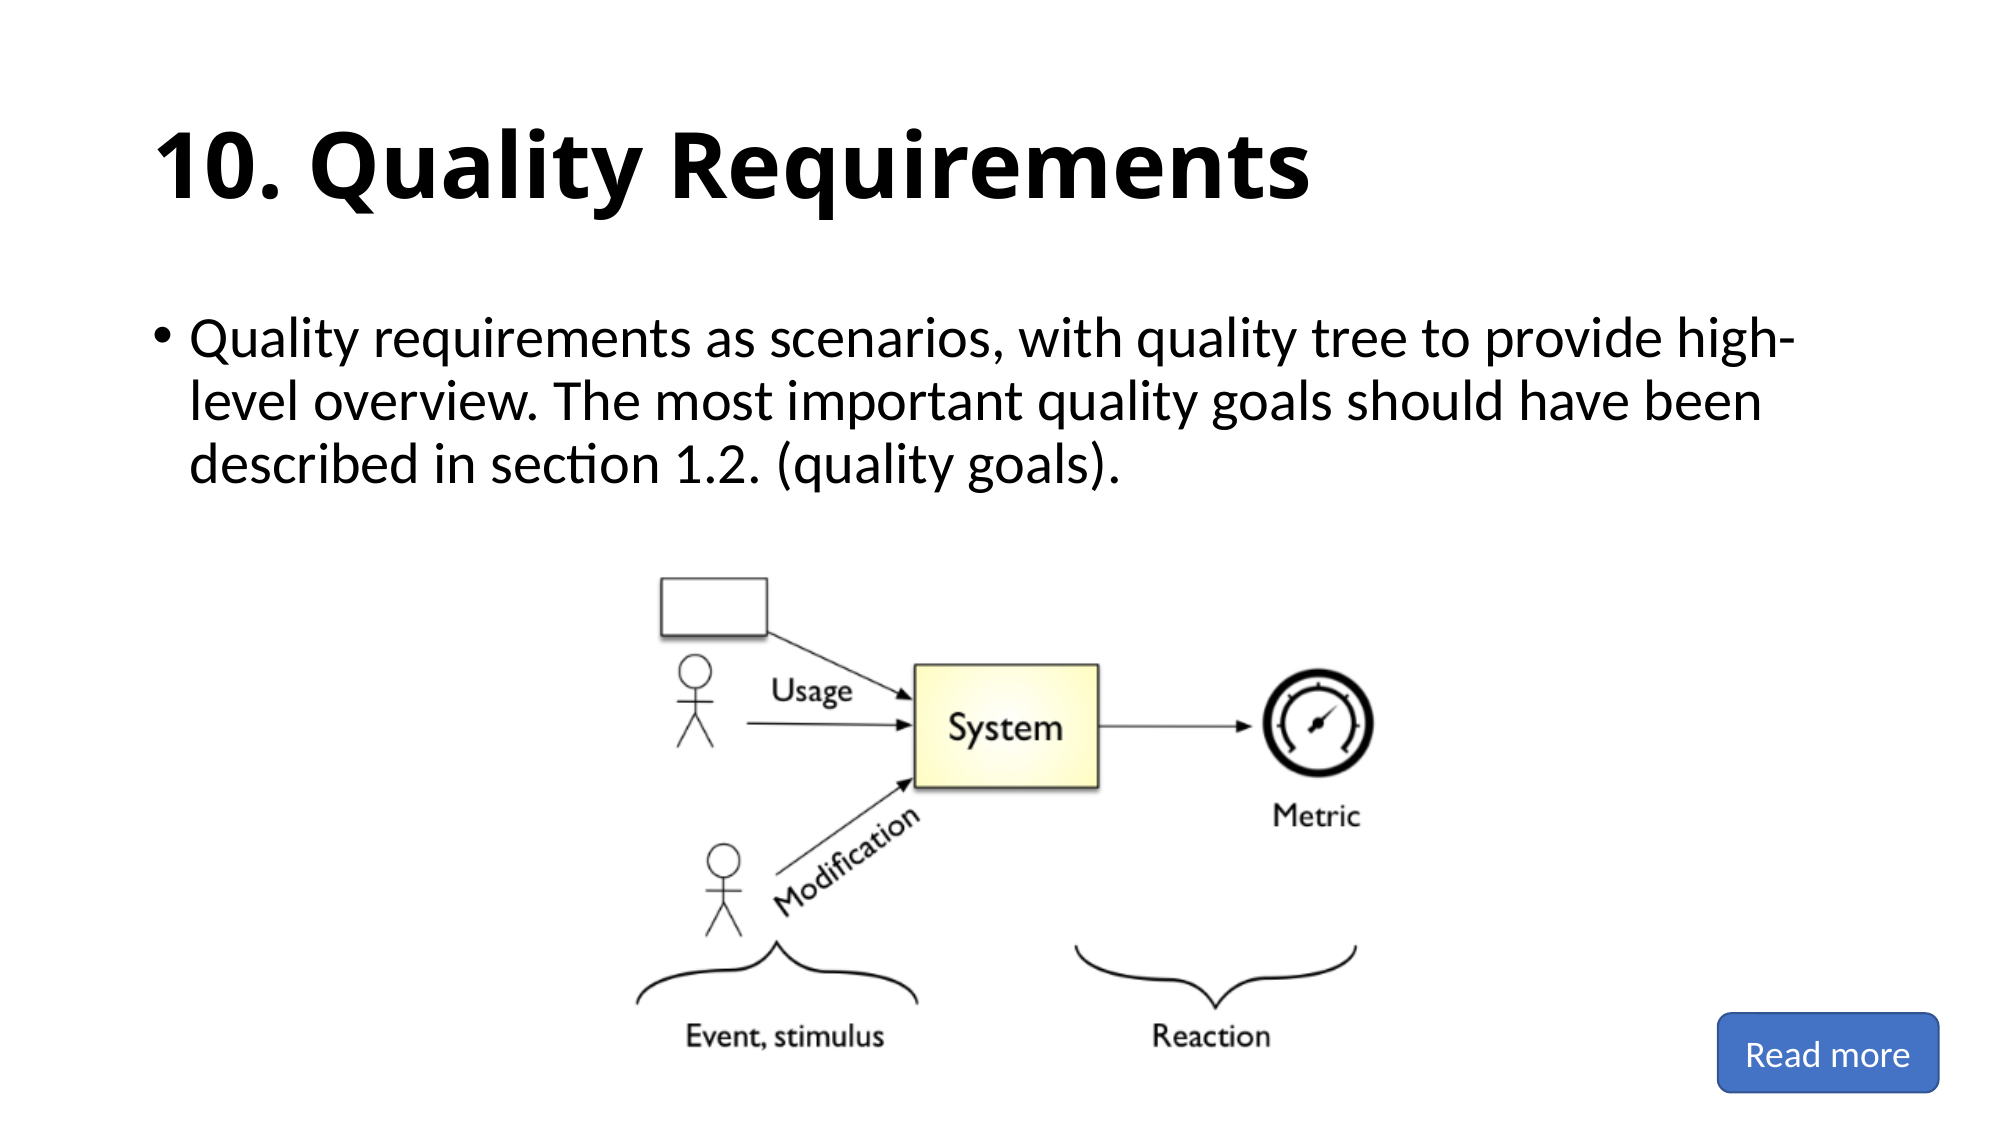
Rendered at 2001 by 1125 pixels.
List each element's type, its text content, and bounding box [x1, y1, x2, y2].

picture [615, 562, 1385, 1077]
list Quality requirements as scenarios, with quality tree to provide high-level overview. The most important quality goals should have been described in section 1.2. (quality goals). [137, 299, 1863, 1014]
title 10. Quality Requirements [137, 59, 1863, 278]
text_box Read more [1716, 1012, 1940, 1094]
